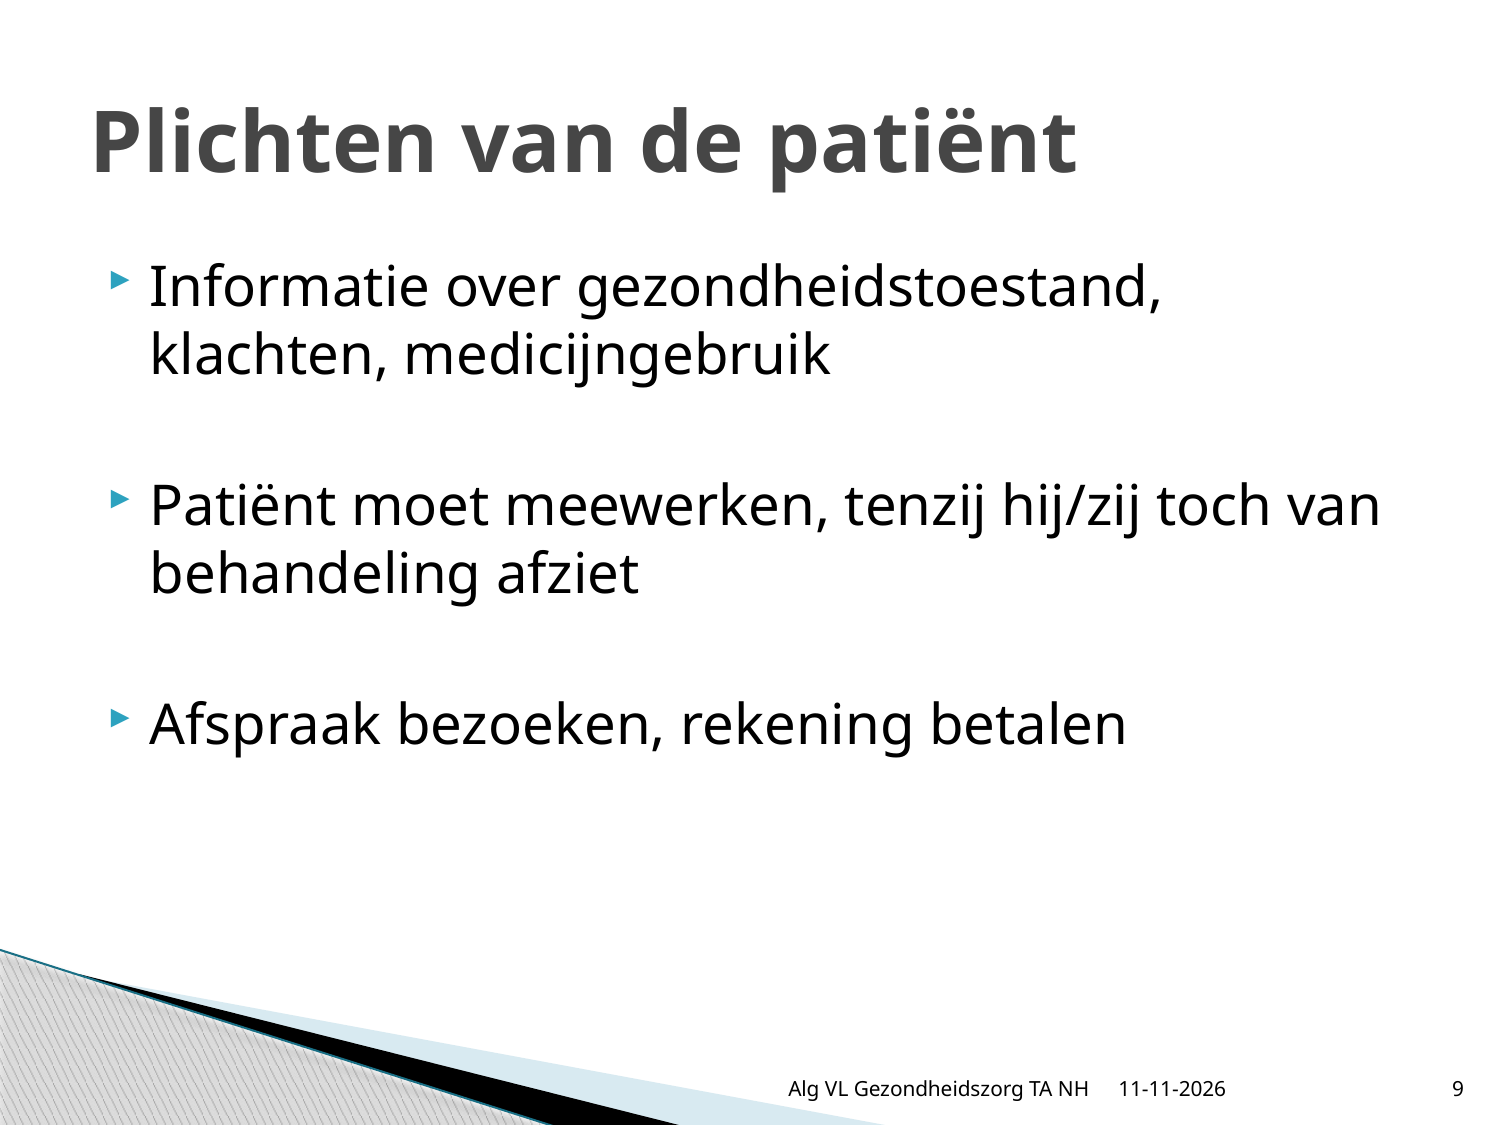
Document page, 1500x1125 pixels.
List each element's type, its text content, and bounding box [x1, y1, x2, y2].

footer Alg VL Gezondheidszorg TA NH [718, 1051, 1105, 1112]
slide_number 9 [1418, 1051, 1479, 1112]
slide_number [1105, 1051, 1418, 1112]
list Informatie over gezondheidstoestand, klachten, medicijngebruik Patiënt moet meewerken, tenzij hij/zij toch van behandeling afziet Afspraak bezoeken, rekening betalen [75, 243, 1425, 986]
title Plichten van de patiënt [75, 45, 1425, 233]
